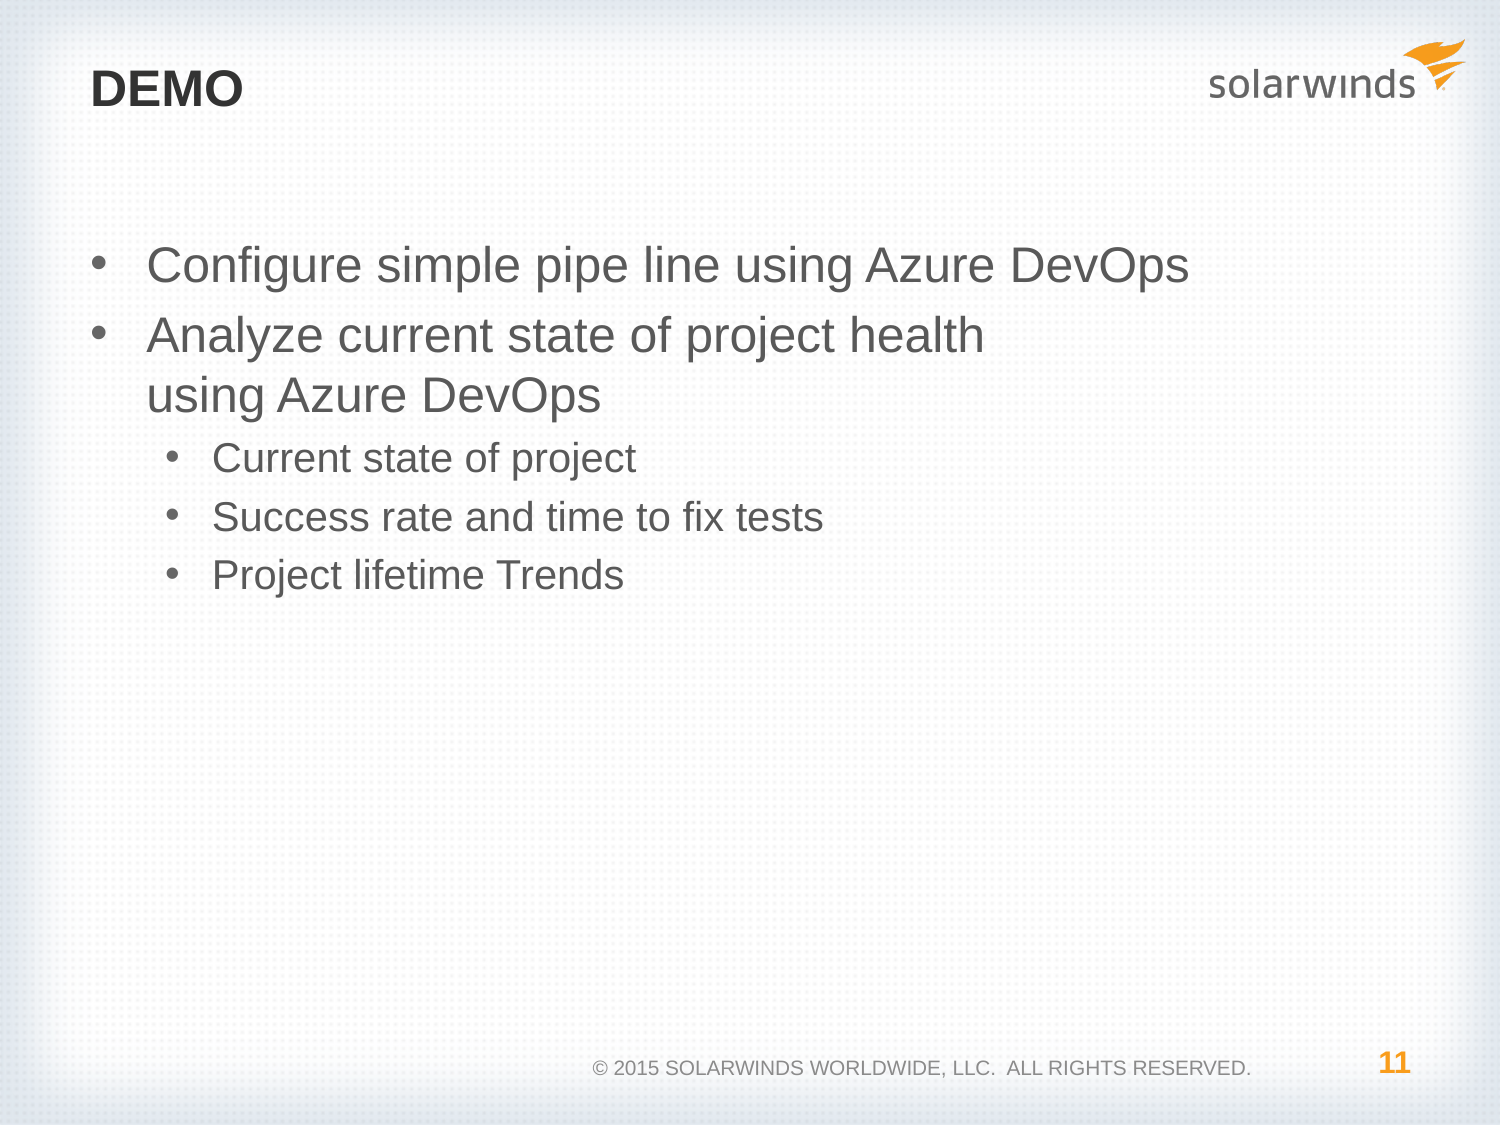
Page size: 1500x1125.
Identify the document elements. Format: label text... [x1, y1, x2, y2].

slide_number 11 [1348, 1031, 1441, 1092]
picture [0, 0, 1500, 1125]
list Configure simple pipe line using Azure DevOps Analyze current state of project health using Azure DevOps Current state of project Success rate and time to fix tests Project lifetime Trends [75, 224, 1425, 1005]
title Demo [75, 47, 1164, 125]
footer © 2015 SOLARWINDS WORLDWIDE, LLC. ALL RIGHTS RESERVED. [528, 1042, 1316, 1092]
